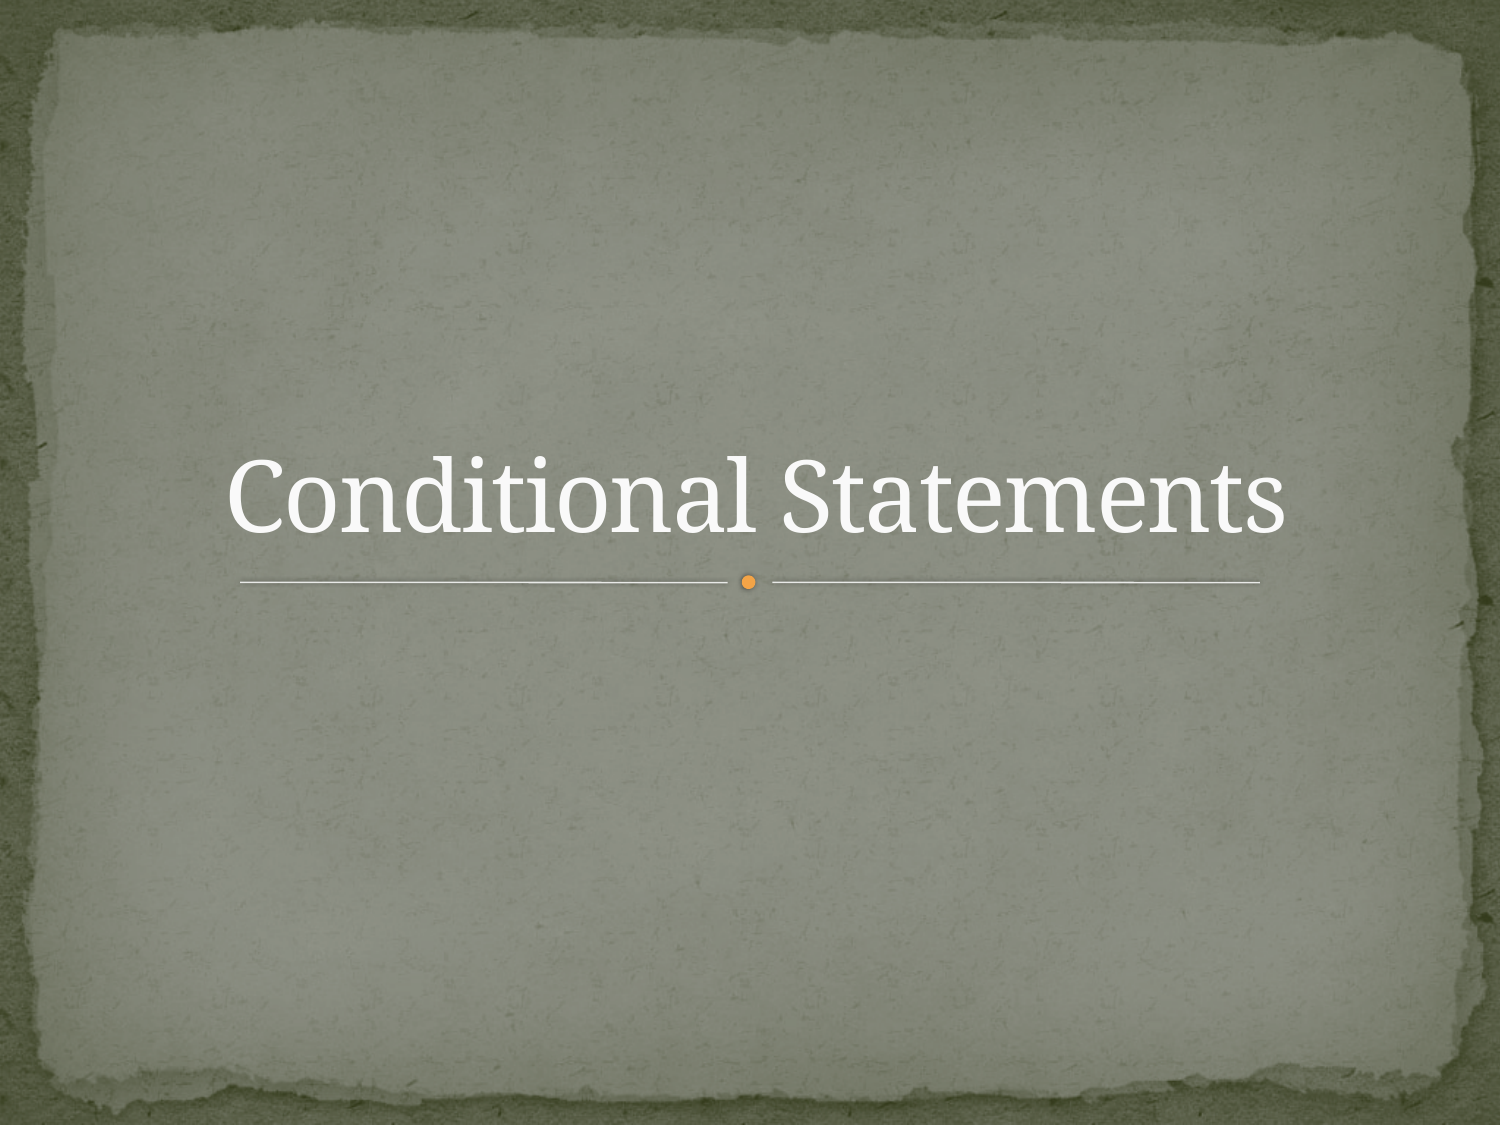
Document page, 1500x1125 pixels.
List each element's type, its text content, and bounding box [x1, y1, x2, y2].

title Conditional Statements [74, 235, 1438, 561]
